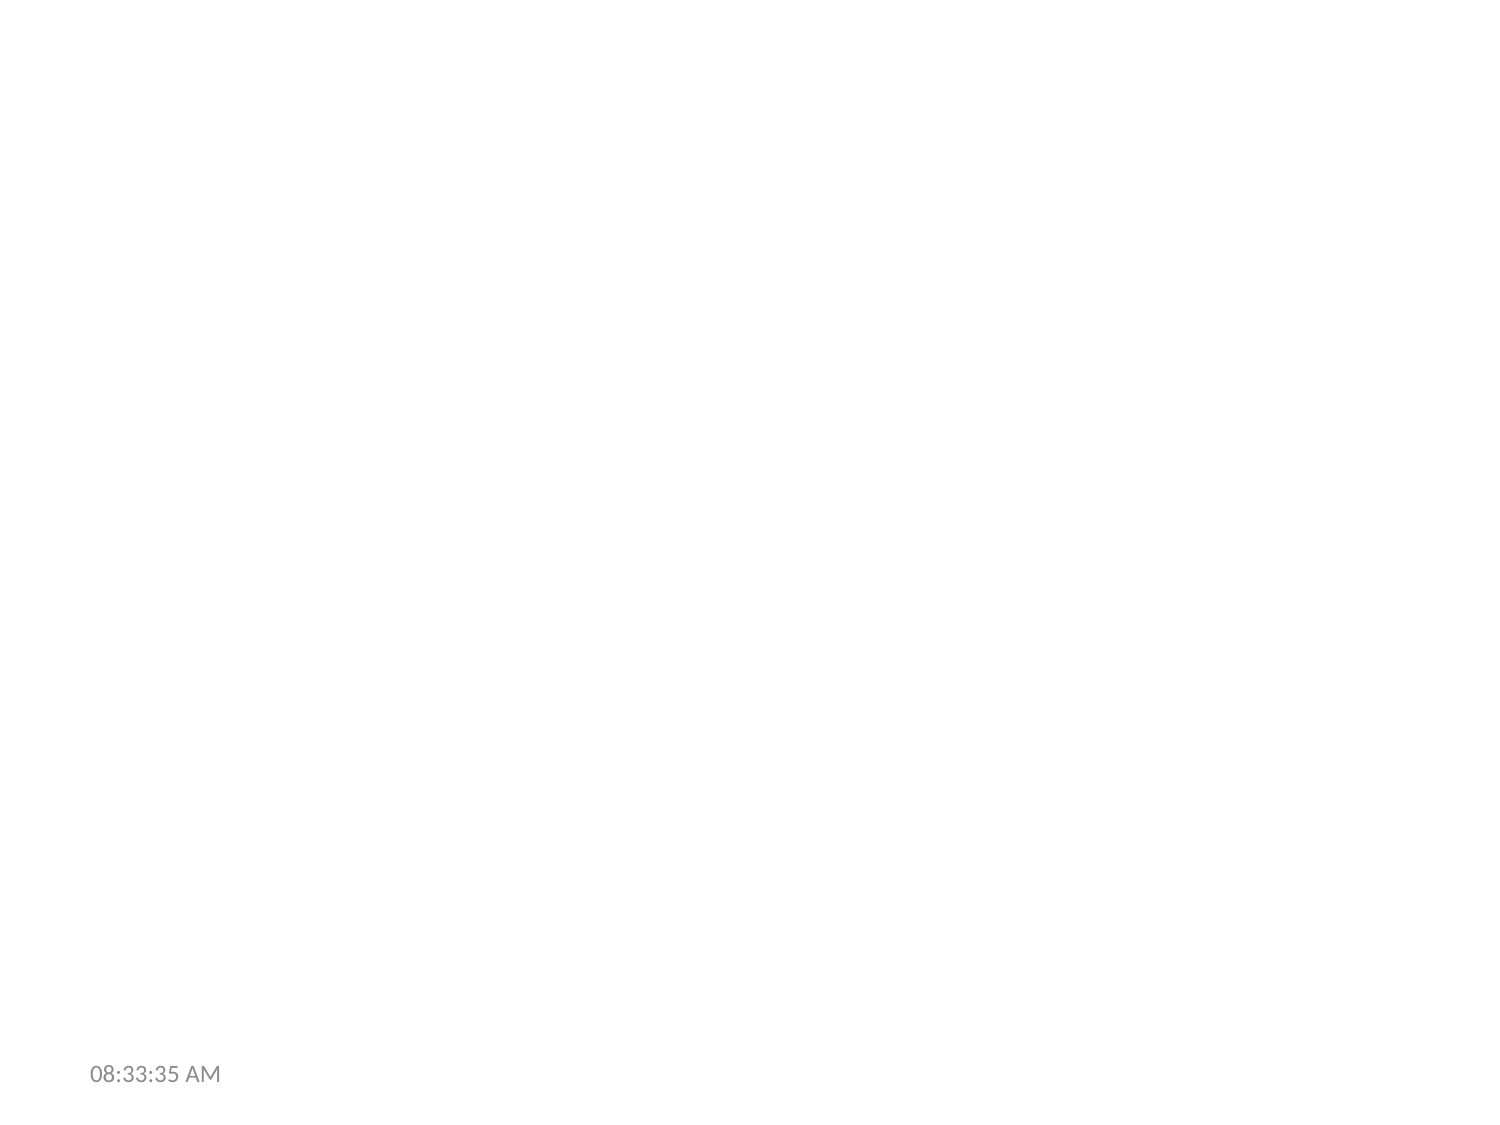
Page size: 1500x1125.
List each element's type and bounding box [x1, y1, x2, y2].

slide_number [75, 1042, 425, 1103]
